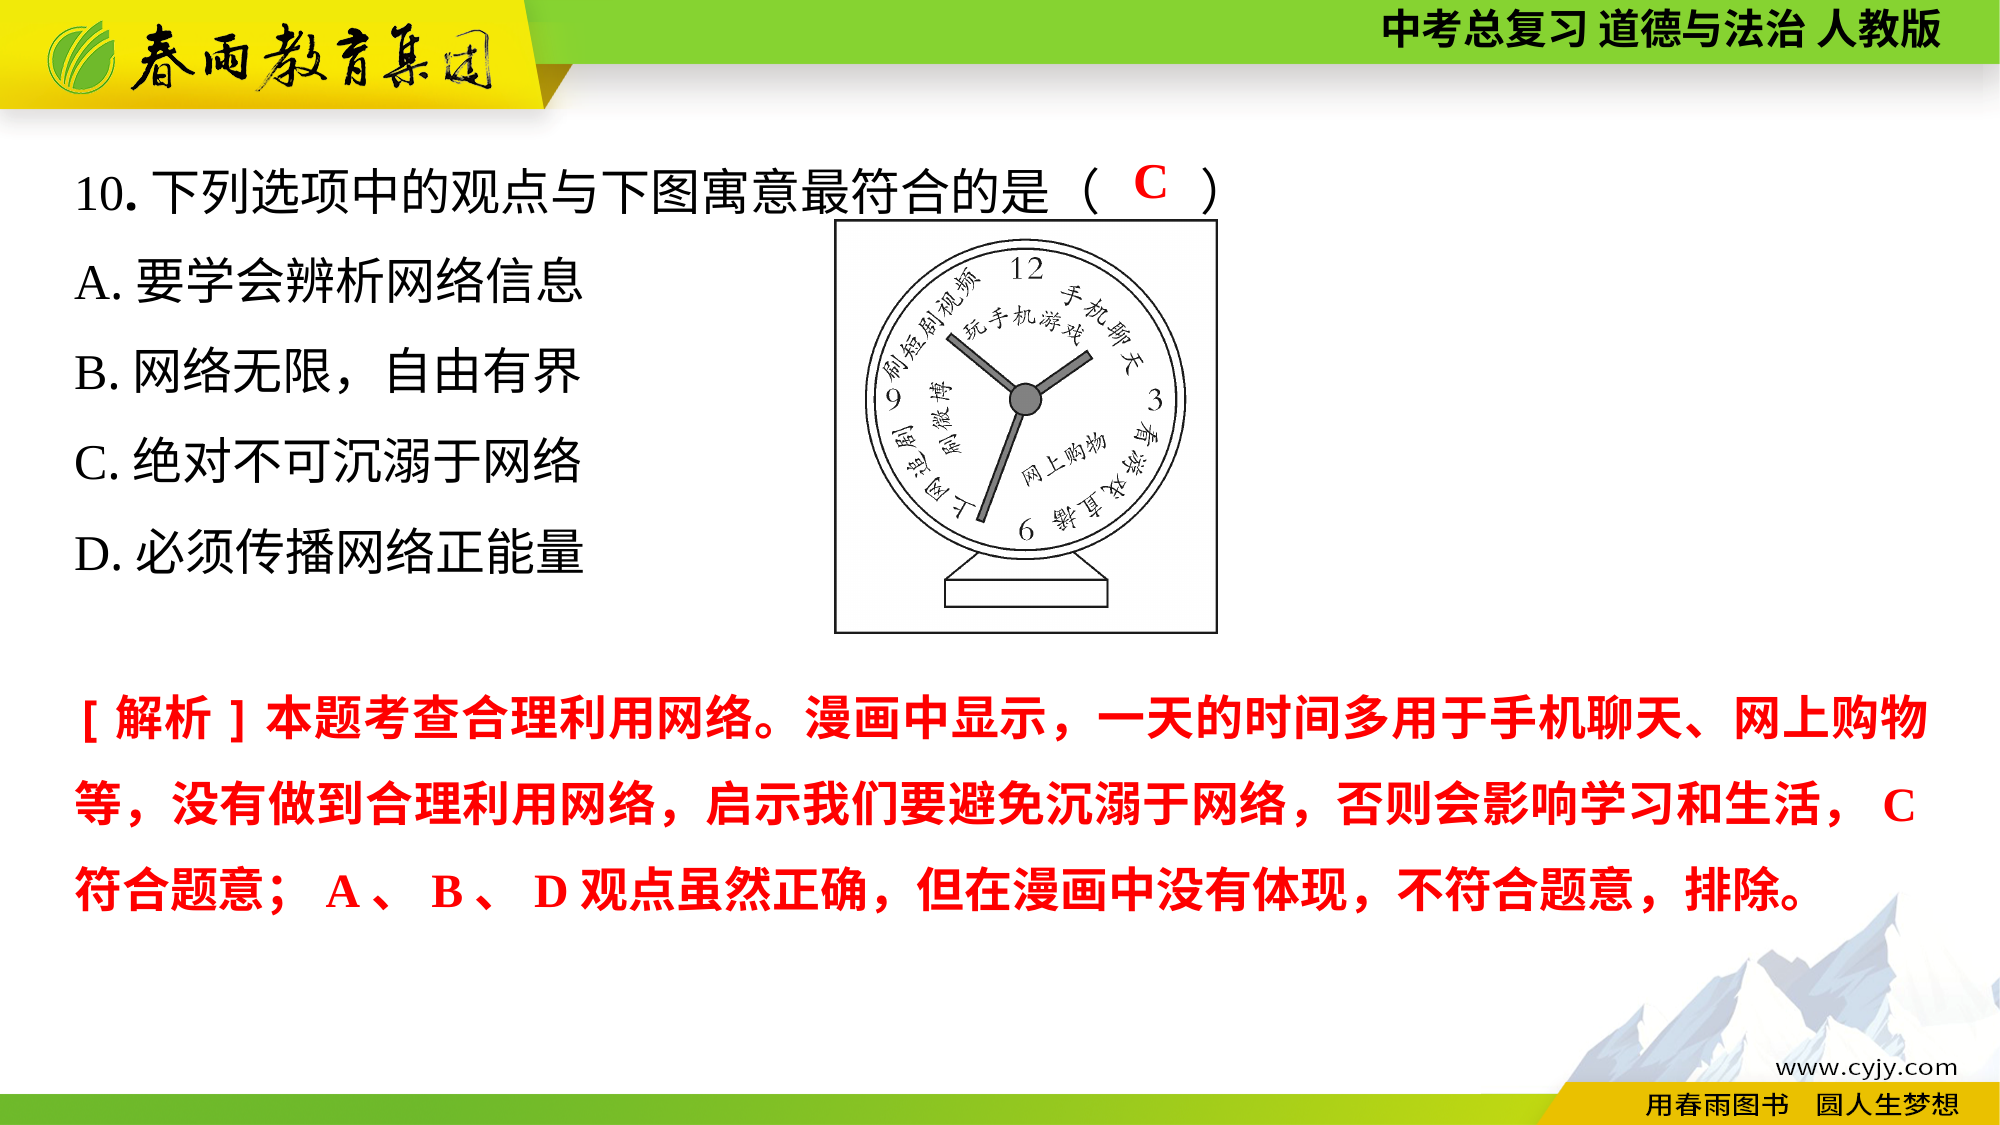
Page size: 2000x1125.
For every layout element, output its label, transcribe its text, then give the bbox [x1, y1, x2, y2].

picture [0, 0, 2000, 1125]
text_box [解析]本题考查合理利用网络。漫画中显示，一天的时间多用于手机聊天、网上购物等，没有做到合理利用网络，启示我们要避免沉溺于网络，否则会影响学习和生活，C符合题意；A、B、D观点虽然正确，但在漫画中没有体现，不符合题意，排除。 [59, 651, 1944, 925]
list 10.下列选项中的观点与下图寓意最符合的是（ ） A.要学会辨析网络信息 B.网络无限，自由有界 C.绝对不可沉溺于网络 D.必须传播网络正能量 [59, 122, 1944, 592]
text_box C [1118, 141, 1185, 217]
